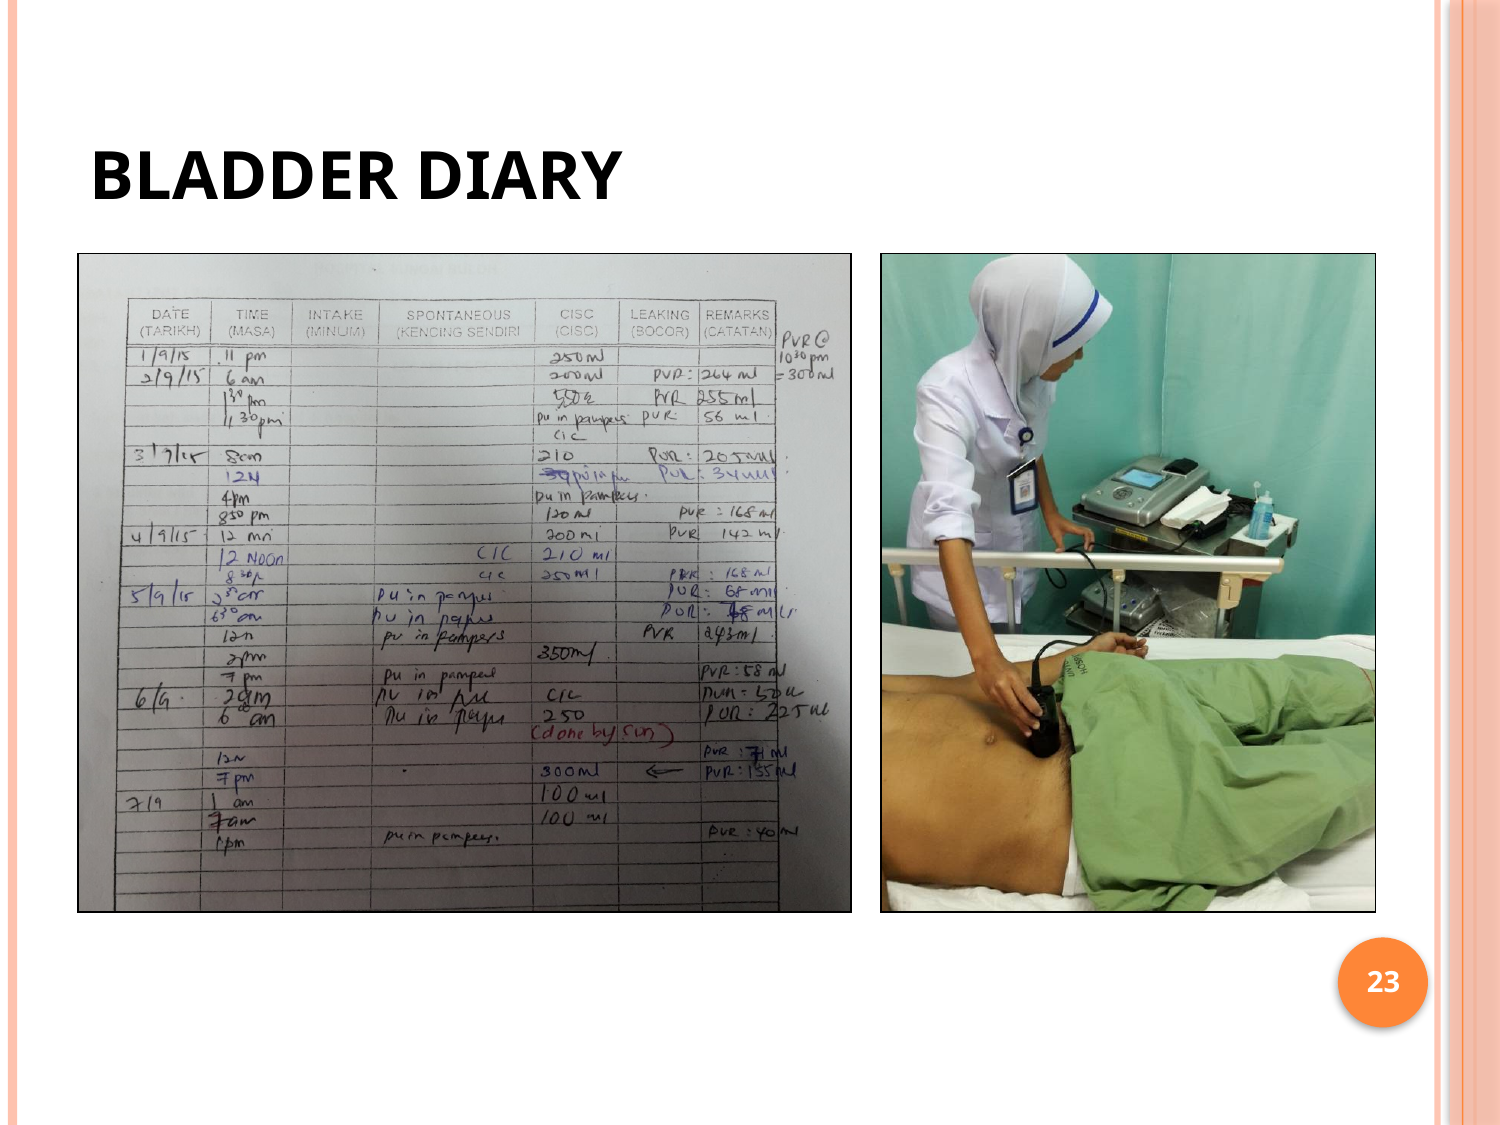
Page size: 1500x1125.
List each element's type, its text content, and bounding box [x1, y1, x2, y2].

picture [881, 253, 1376, 912]
slide_number 23 [1333, 940, 1434, 1027]
picture [78, 253, 851, 912]
text_box Bladder diary [75, 45, 1300, 233]
